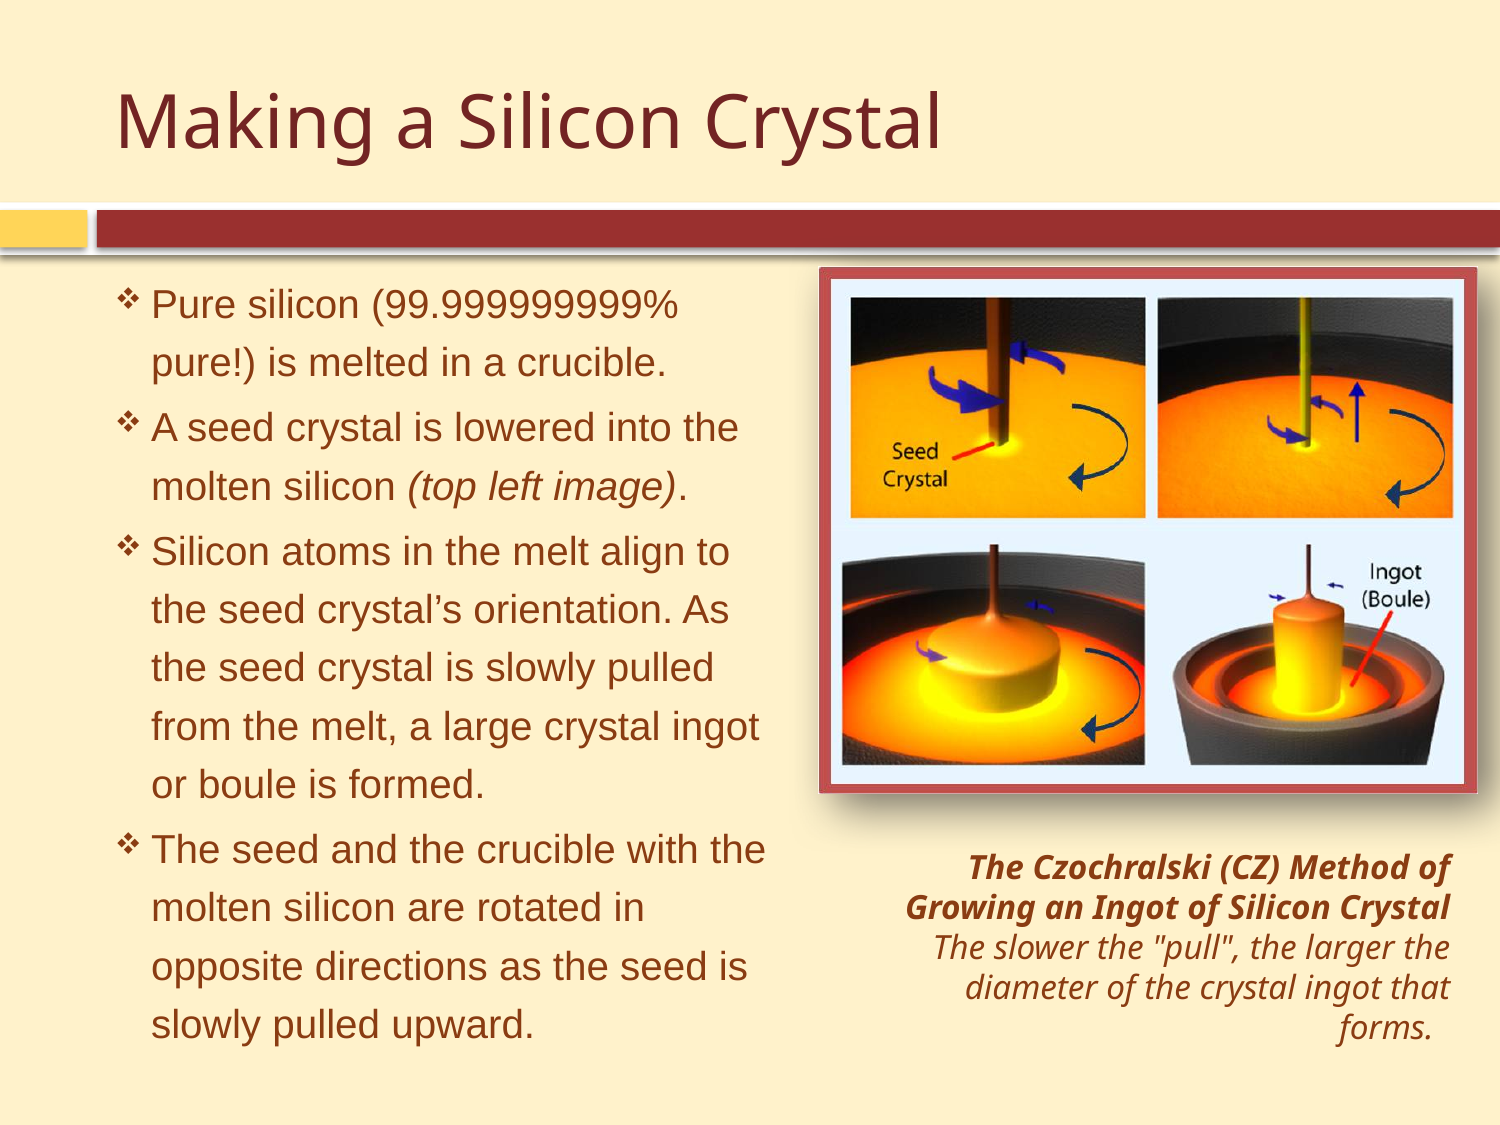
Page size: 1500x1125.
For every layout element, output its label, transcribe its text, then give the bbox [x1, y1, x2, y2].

text_box The Czochralski (CZ) Method of Growing an Ingot of Silicon Crystal The slower the "pull", the larger the diameter of the crystal ingot that forms. [865, 839, 1466, 1094]
list Pure silicon (99.999999999% pure!) is melted in a crucible. A seed crystal is lowered into the molten silicon (top left image). Silicon atoms in the melt align to the seed crystal’s orientation. As the seed crystal is slowly pulled from the melt, a large crystal ingot or boule is formed. The seed and the crucible with the molten silicon are rotated in opposite directions as the seed is slowly pulled upward. [99, 260, 807, 1061]
title Making a Silicon Crystal [99, 37, 1438, 200]
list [818, 266, 1478, 794]
